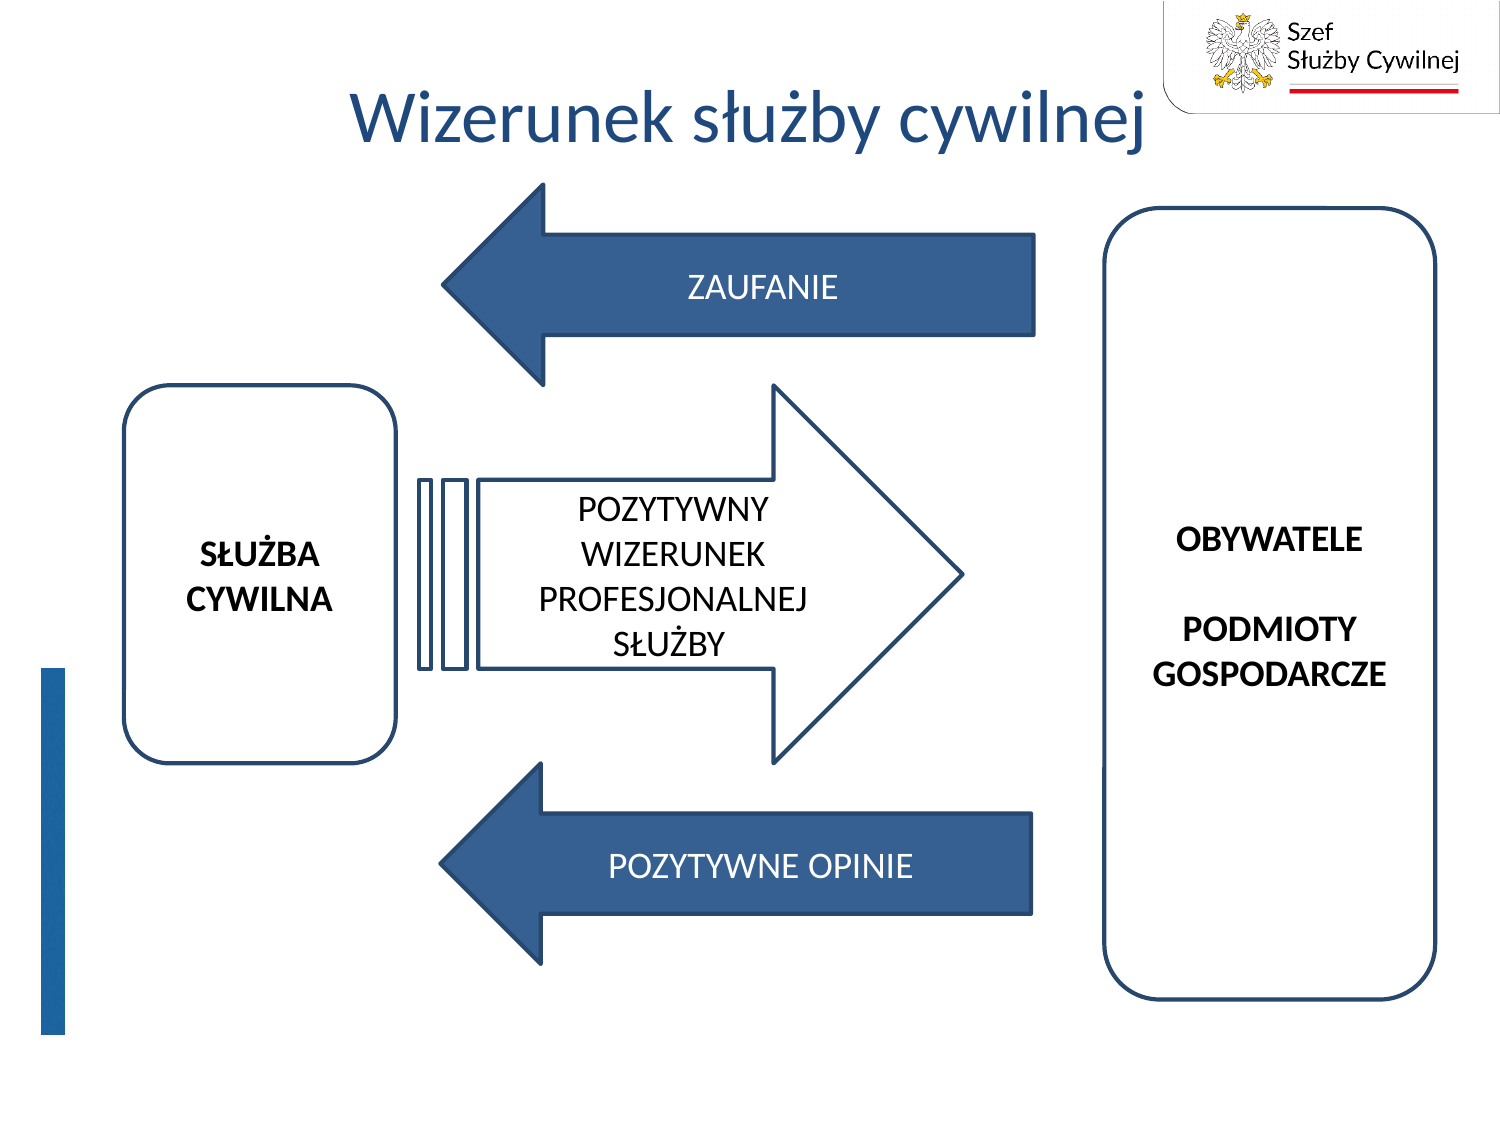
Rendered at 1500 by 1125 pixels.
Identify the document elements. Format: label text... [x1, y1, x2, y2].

text_box SŁUŻBA CYWILNA [121, 383, 398, 766]
picture [41, 668, 65, 1035]
text_box POZYTYWNY WIZERUNEK PROFESJONALNEJ SŁUŻBY [476, 383, 965, 766]
text_box POZYTYWNE OPINIE [438, 761, 1034, 966]
text_box POZYTYWNY WIZERUNEK PROFESJONALNEJ SŁUŻBY [441, 478, 469, 671]
picture [1163, 0, 1500, 114]
text_box ZAUFANIE [440, 182, 1036, 388]
text_box OBYWATELE PODMIOTY GOSPODARCZE [1102, 205, 1438, 1002]
text_box POZYTYWNY WIZERUNEK PROFESJONALNEJ SŁUŻBY [417, 478, 433, 671]
title Wizerunek służby cywilnej [98, 60, 1400, 185]
